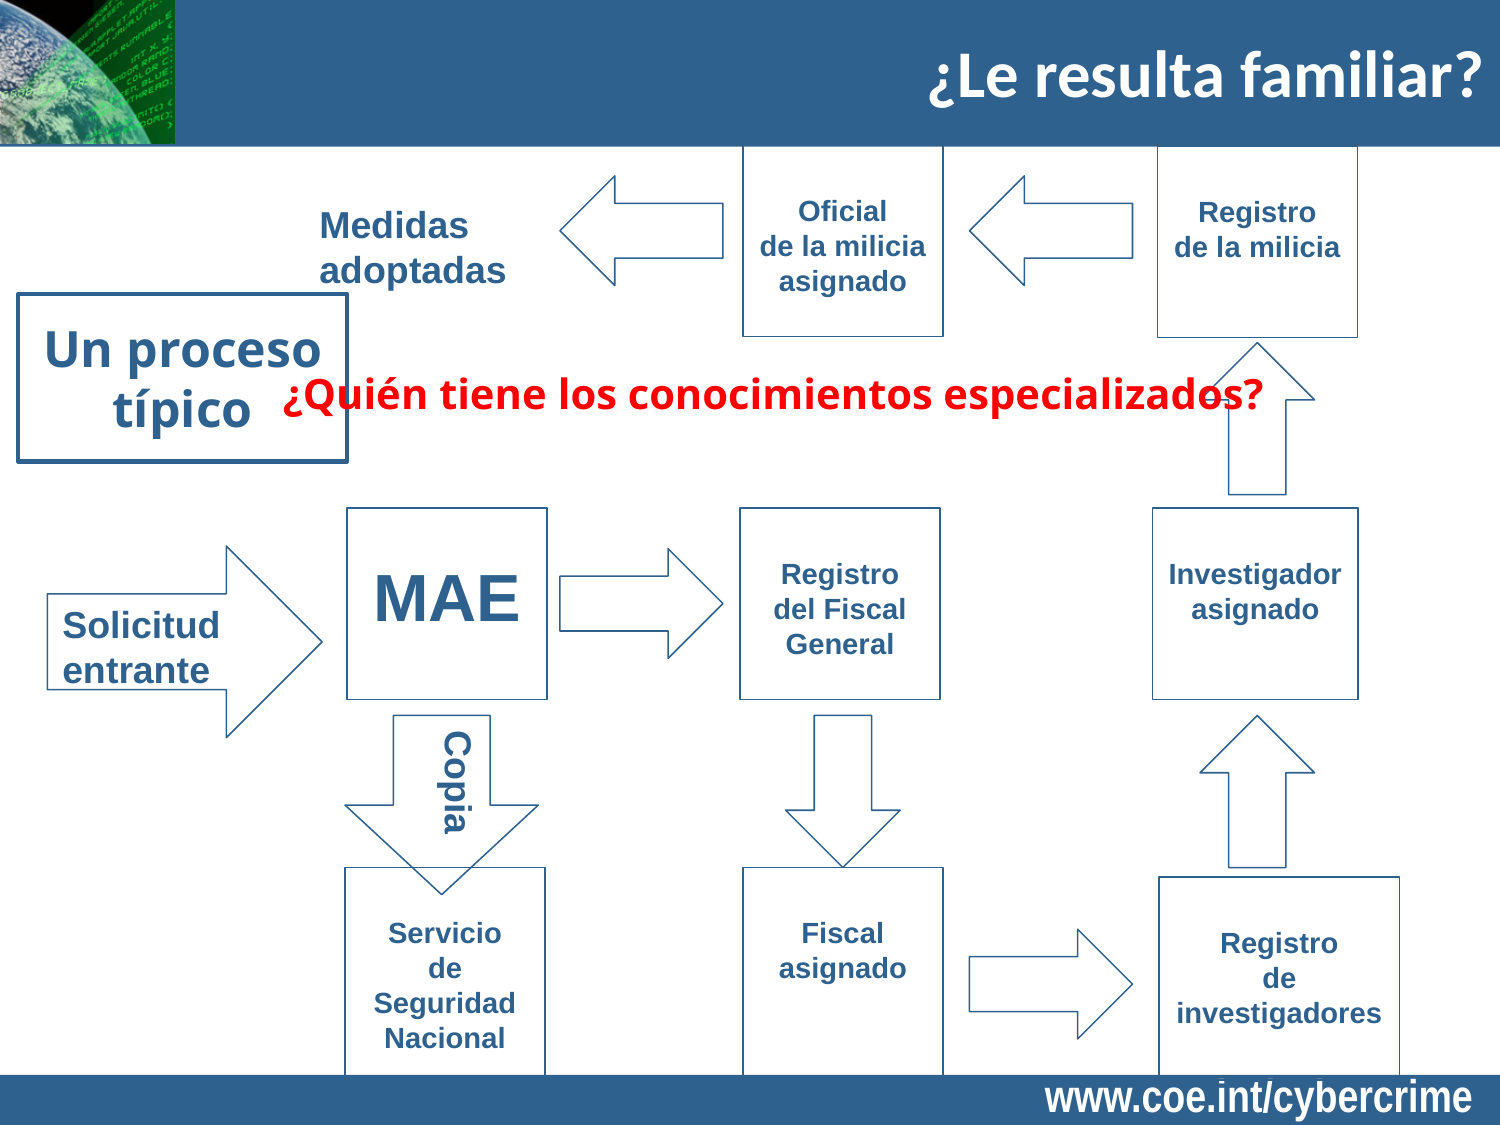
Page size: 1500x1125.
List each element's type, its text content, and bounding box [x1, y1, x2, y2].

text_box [17, 140, 1400, 1081]
text_box www.coe.int/cybercrime [1030, 1059, 1500, 1125]
text_box [0, 1073, 1030, 1125]
text_box ¿Le resulta familiar? [179, 0, 1500, 149]
picture [0, 0, 175, 144]
